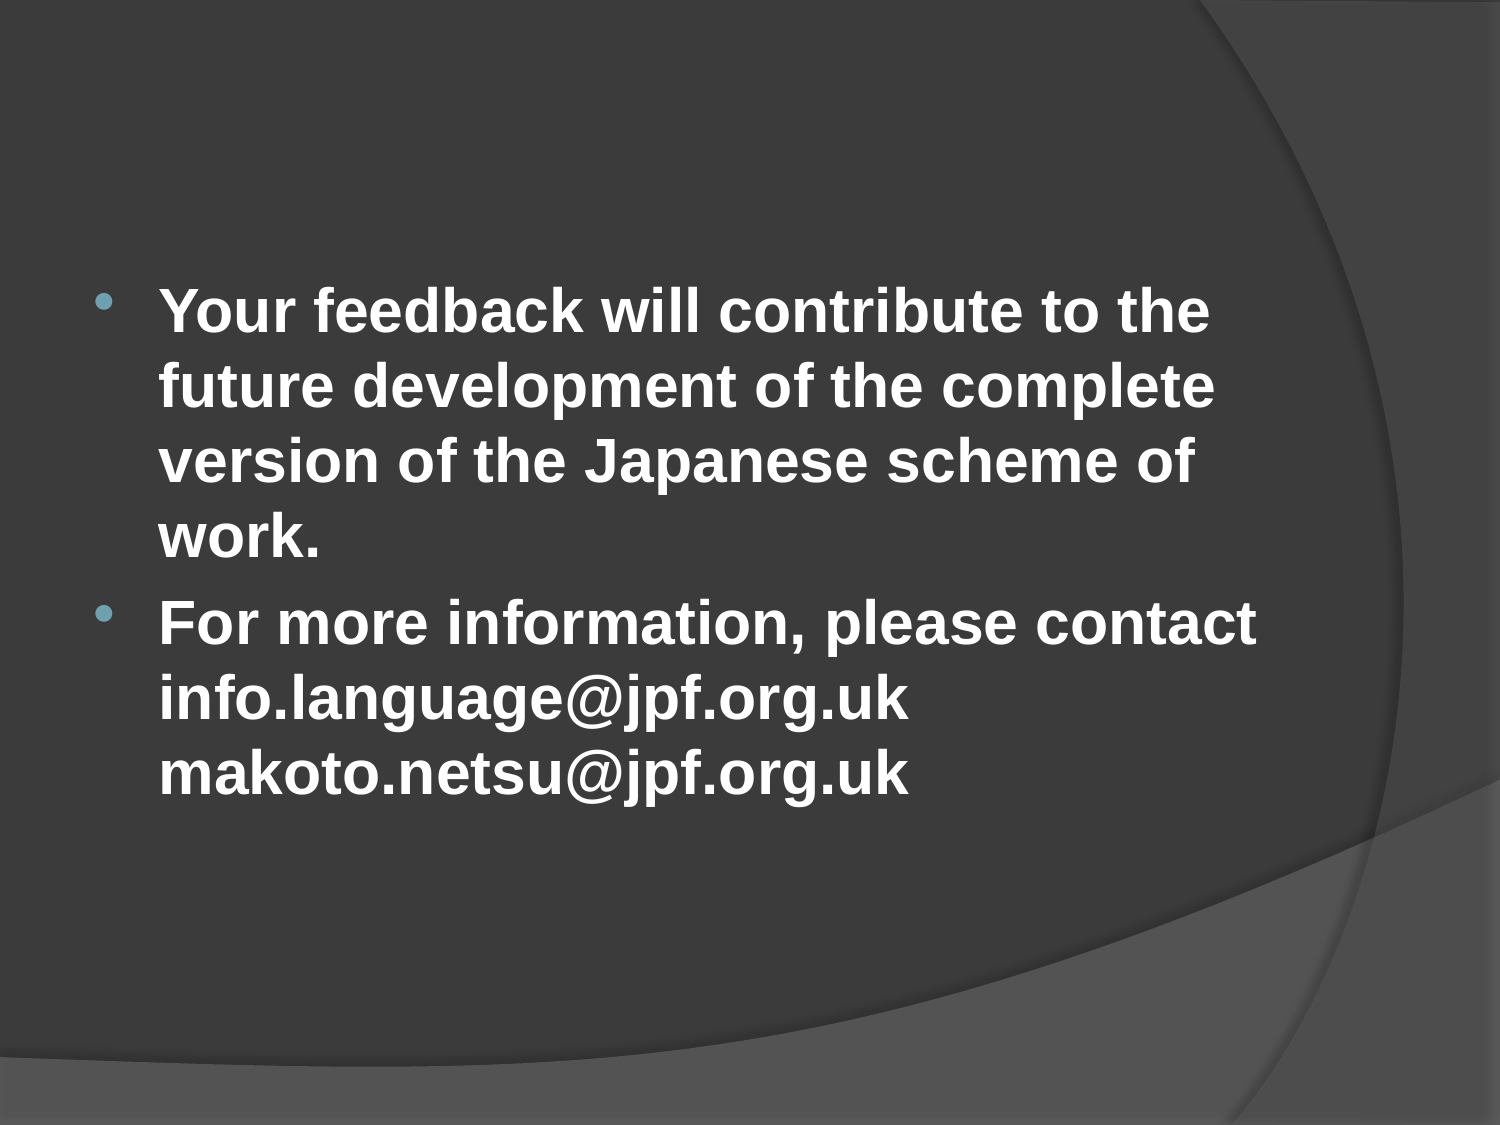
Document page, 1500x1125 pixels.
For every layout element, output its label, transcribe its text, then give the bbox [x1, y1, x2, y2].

list Your feedback will contribute to the future development of the complete version of the Japanese scheme of work. For more information, please contact info.language@jpf.org.uk makoto.netsu@jpf.org.uk [75, 262, 1300, 1005]
